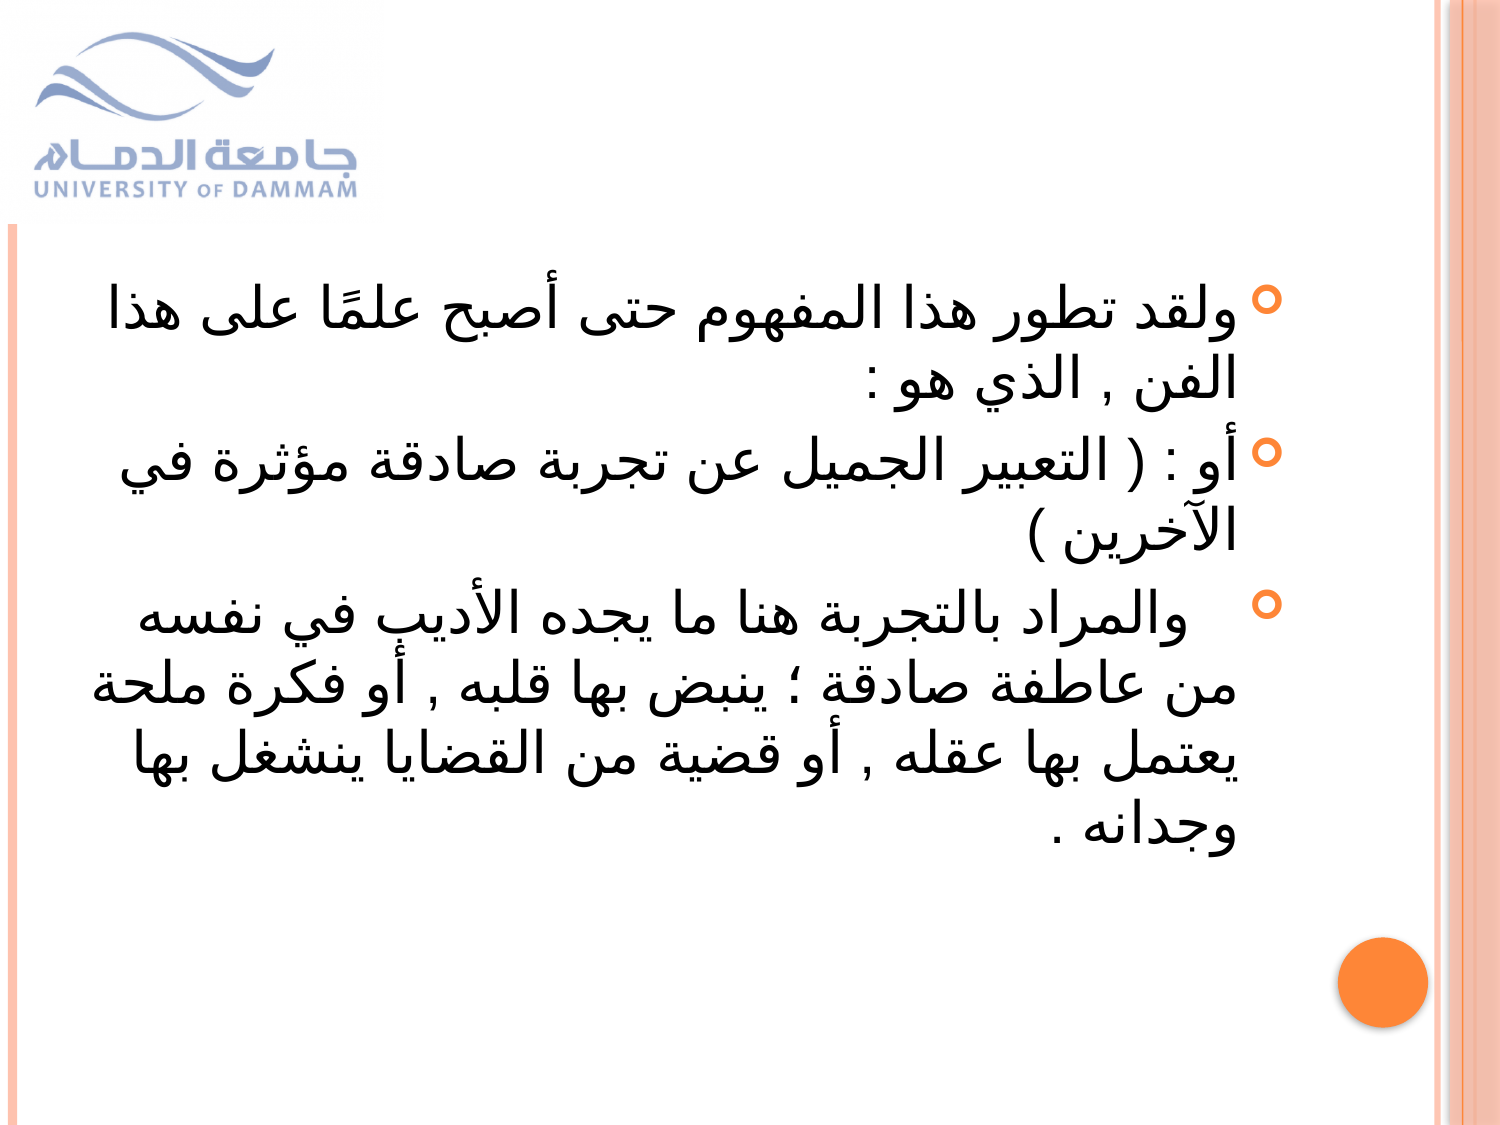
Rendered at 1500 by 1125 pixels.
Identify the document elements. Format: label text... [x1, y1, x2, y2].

list ولقد تطور هذا المفهوم حتى أصبح علمًا على هذا الفن , الذي هو : أو : ( التعبير الجميل عن تجربة صادقة مؤثرة في الآخرين ) والمراد بالتجربة هنا ما يجده الأديب في نفسه من عاطفة صادقة ؛ ينبض بها قلبه , أو فكرة ملحة يعتمل بها عقله , أو قضية من القضايا ينشغل بها وجدانه . [74, 262, 1301, 1063]
picture [0, 0, 385, 225]
